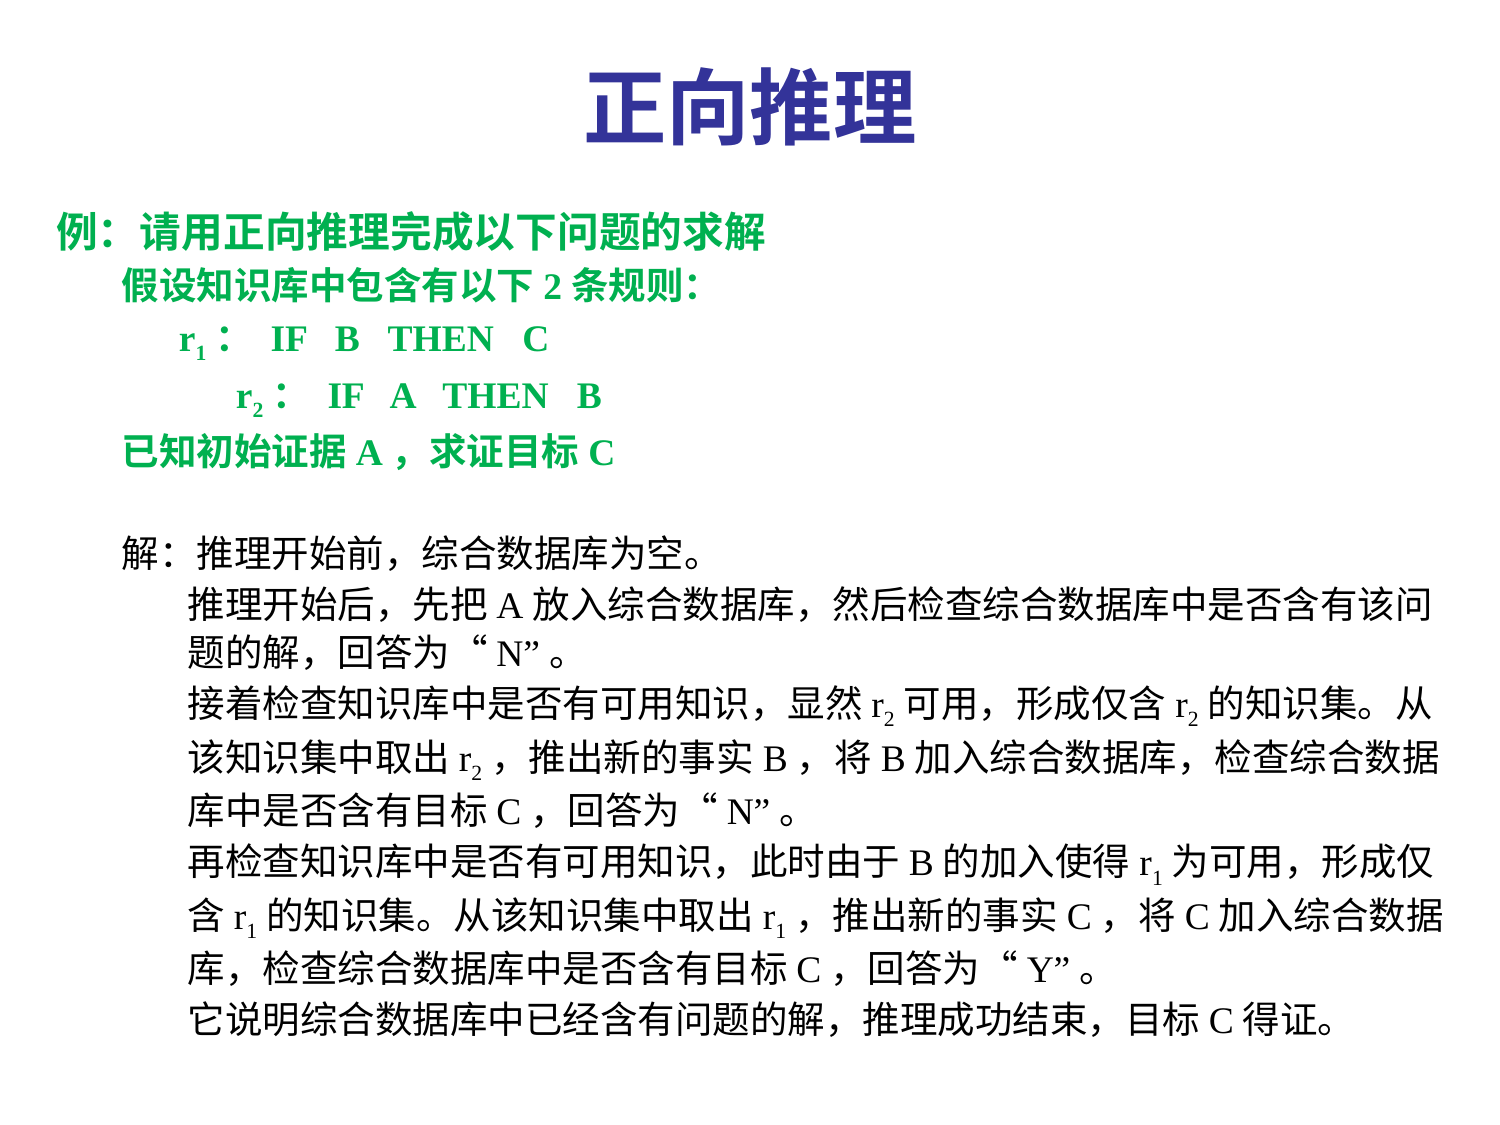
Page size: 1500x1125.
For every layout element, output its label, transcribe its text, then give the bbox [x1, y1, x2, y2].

list 例：请用正向推理完成以下问题的求解 假设知识库中包含有以下2条规则： r1： IF B THEN C r2： IF A THEN B 已知初始证据A，求证目标C 解：推理开始前，综合数据库为空。 推理开始后，先把A放入综合数据库，然后检查综合数据库中是否含有该问题的解，回答为“N”。 接着检查知识库中是否有可用知识，显然r2可用，形成仅含r2的知识集。从该知识集中取出r2，推出新的事实B，将B加入综合数据库，检查综合数据库中是否含有目标C，回答为“N”。 再检查知识库中是否有可用知识，此时由于B的加入使得r1为可用，形成仅含r1的知识集。从该知识集中取出r1，推出新的事实C，将C加入综合数据库，检查综合数据库中是否含有目标C，回答为“Y”。 它说明综合数据库中已经含有问题的解，推理成功结束，目标C得证。 [41, 196, 1477, 1059]
title 正向推理 [75, 19, 1425, 192]
